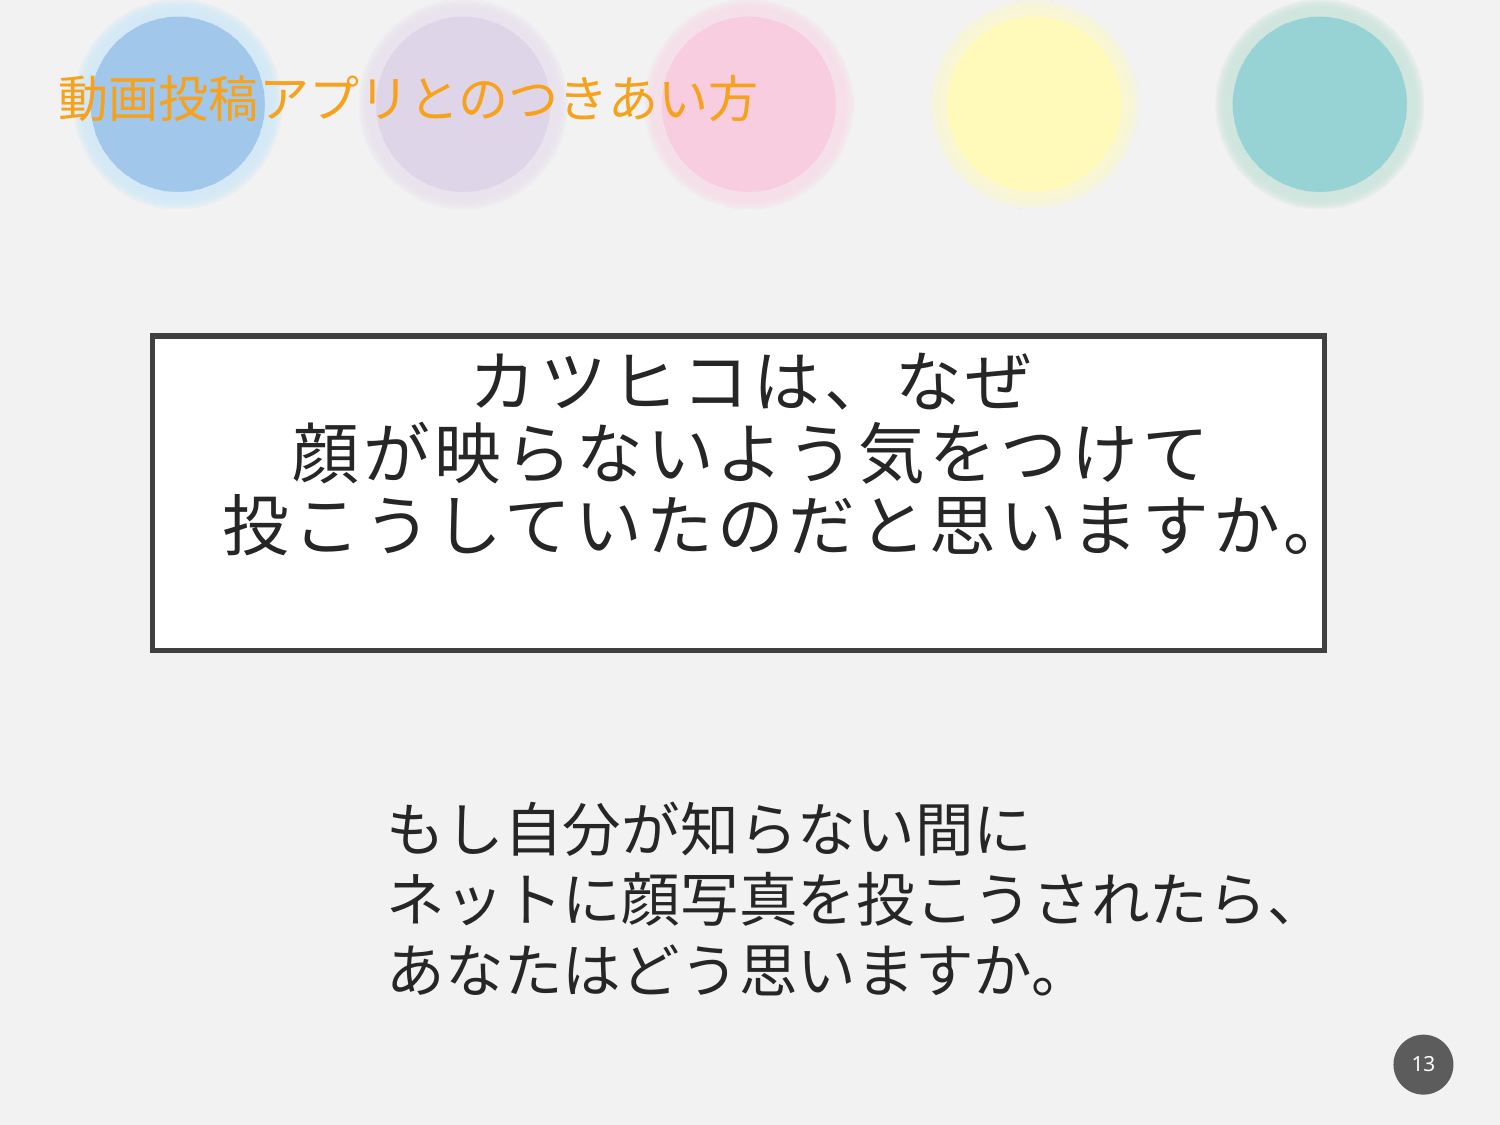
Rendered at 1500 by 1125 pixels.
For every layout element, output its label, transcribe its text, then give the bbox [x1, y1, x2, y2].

slide_number 13 [1393, 1034, 1454, 1095]
title カツヒコは、なぜ 顔が映らないよう気をつけて 投こうしていたのだと思いますか。 [150, 333, 1327, 653]
picture [73, 0, 1424, 209]
list もし自分が知らない間に ネットに顔写真を投こうされたら、 あなたはどう思いますか。 [371, 785, 1394, 1053]
